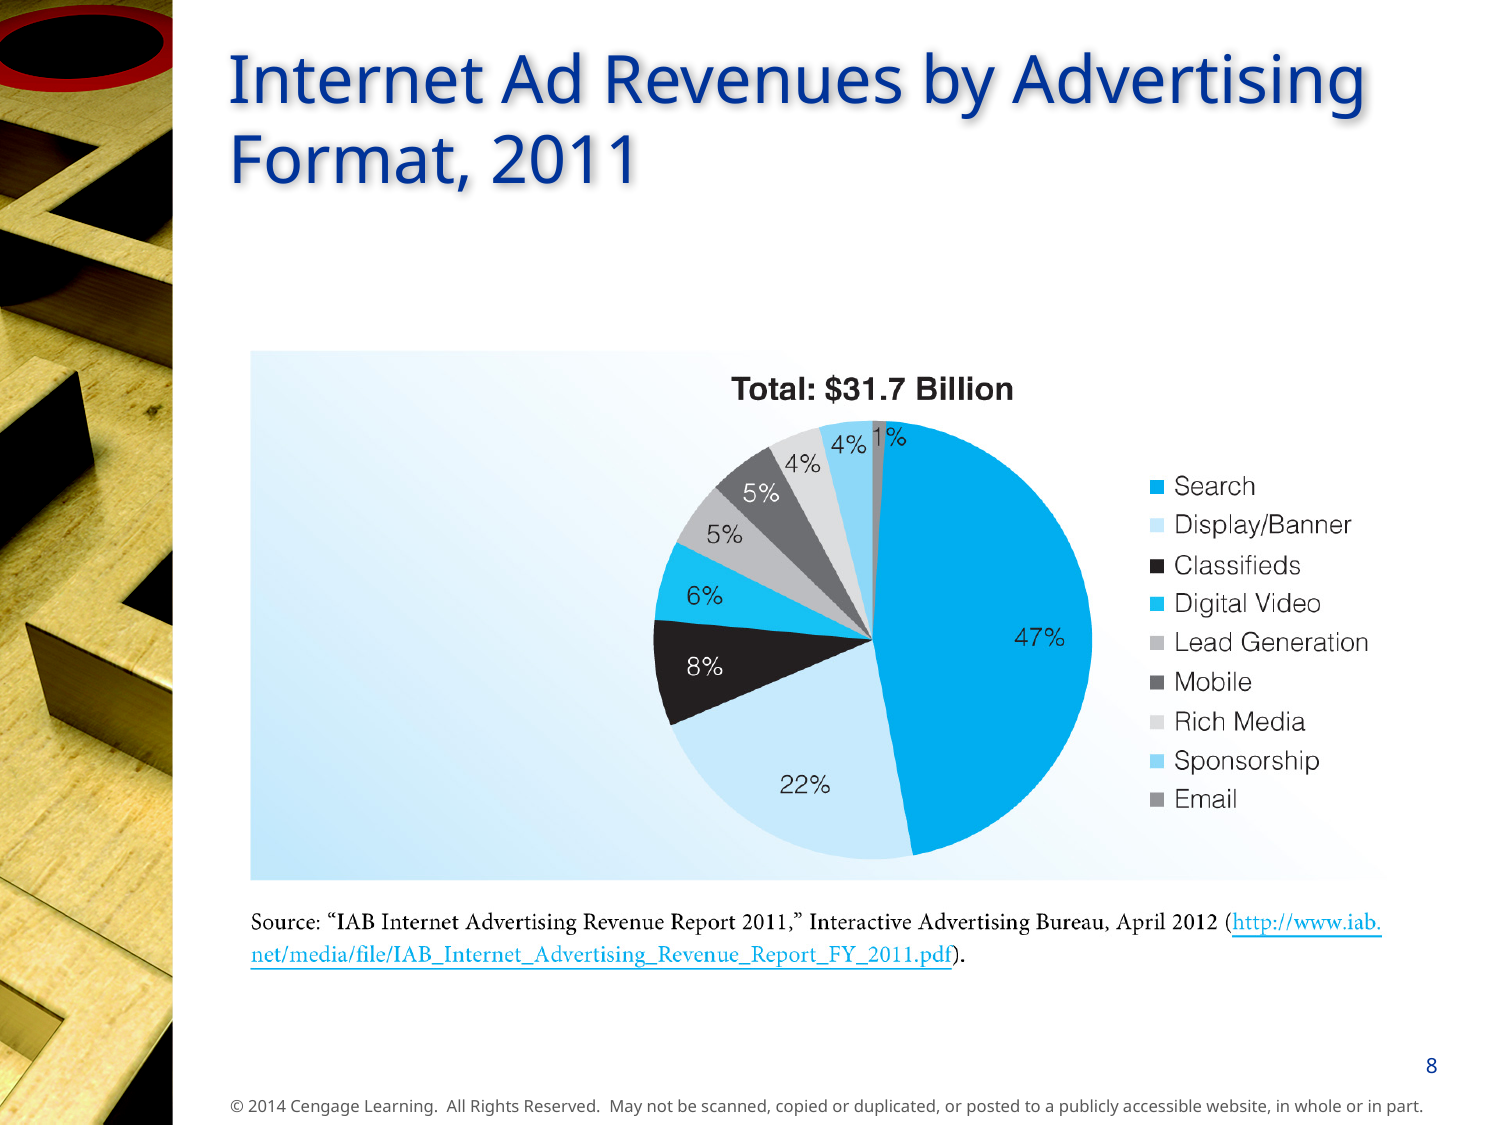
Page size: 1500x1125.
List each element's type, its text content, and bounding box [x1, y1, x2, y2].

slide_number 8 [1386, 1037, 1478, 1097]
picture [249, 350, 1387, 971]
picture [0, 0, 173, 1125]
title Internet Ad Revenues by Advertising Format, 2011 [213, 29, 1454, 213]
